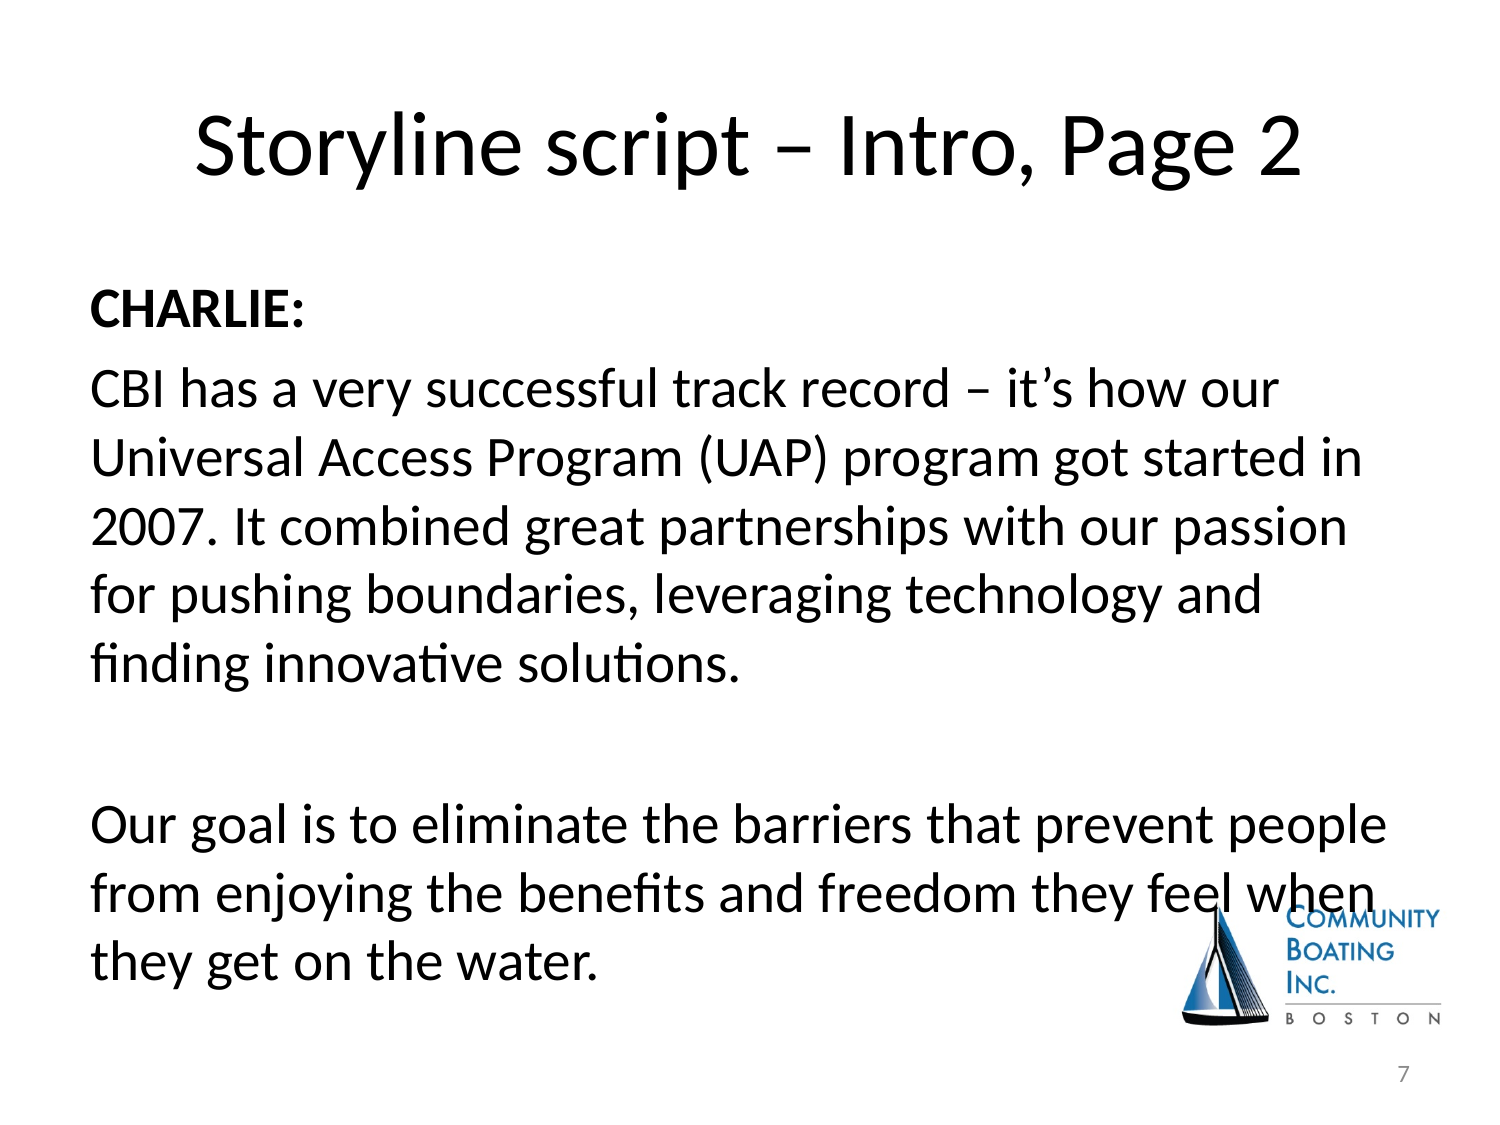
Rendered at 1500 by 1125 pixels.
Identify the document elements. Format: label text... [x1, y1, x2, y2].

list CHARLIE: CBI has a very successful track record – it’s how our Universal Access Program (UAP) program got started in 2007. It combined great partnerships with our passion for pushing boundaries, leveraging technology and finding innovative solutions. Our goal is to eliminate the barriers that prevent people from enjoying the benefits and freedom they feel when they get on the water. [75, 262, 1425, 1005]
picture [1162, 887, 1463, 1038]
slide_number 7 [1074, 1042, 1425, 1103]
title Storyline script – Intro, Page 2 [75, 45, 1425, 233]
